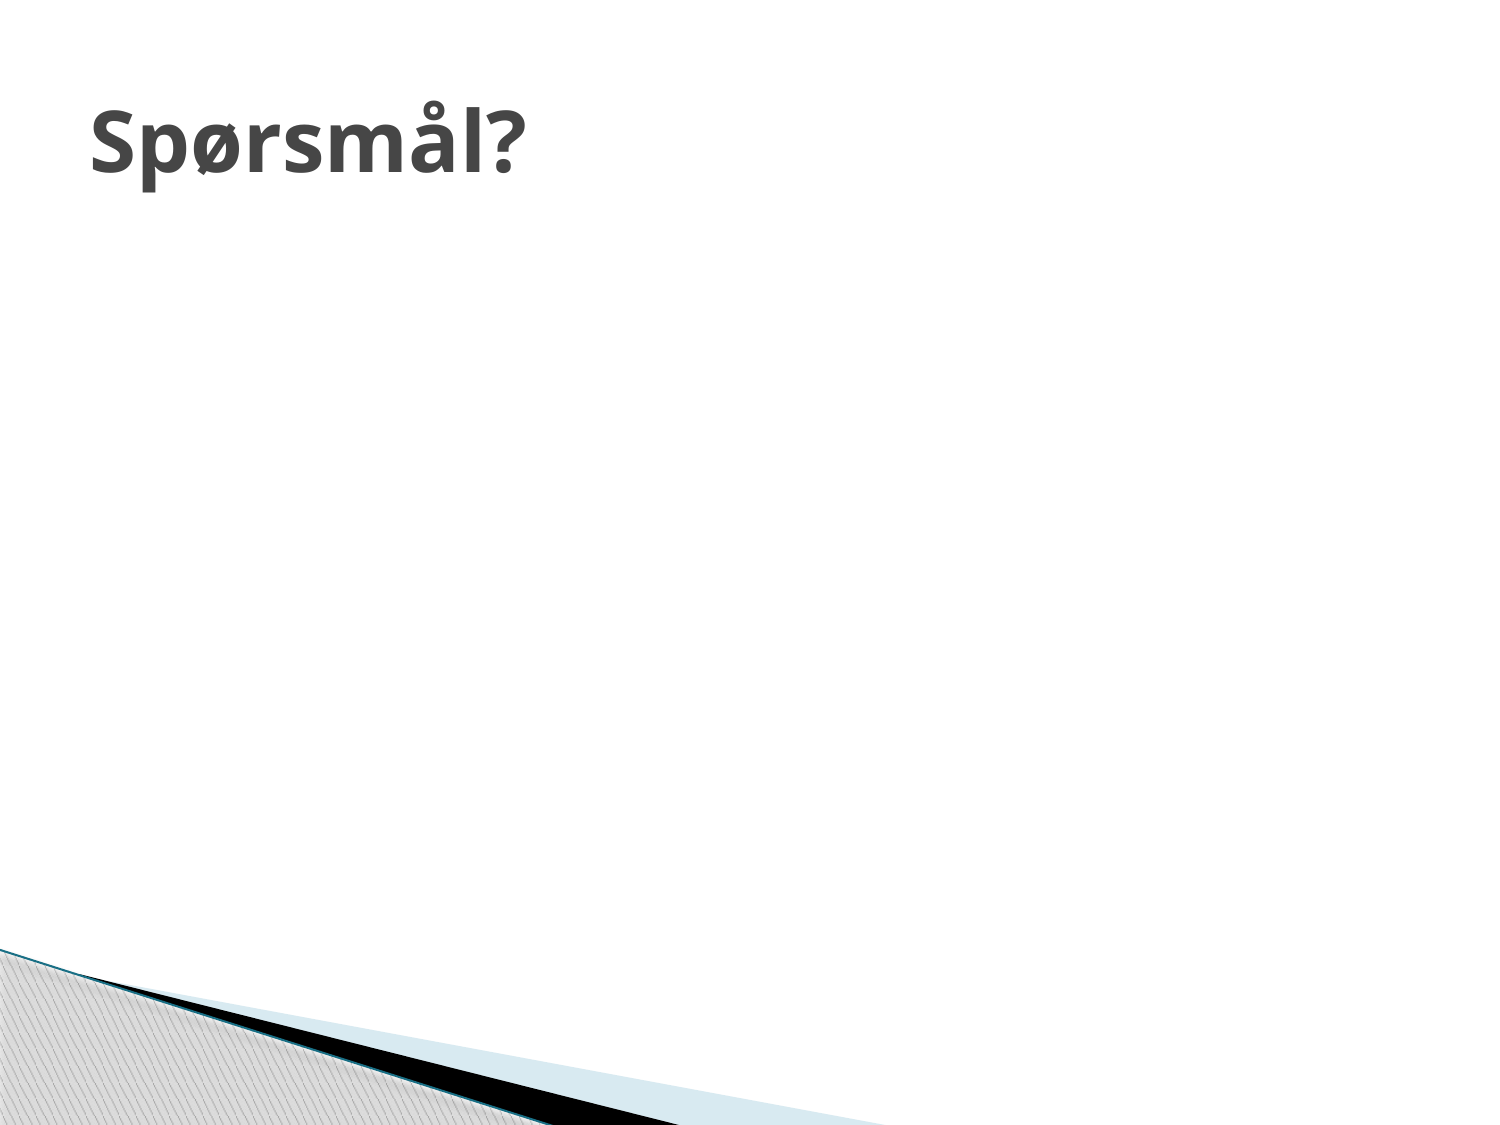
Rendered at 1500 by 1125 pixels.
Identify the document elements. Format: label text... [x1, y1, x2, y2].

title Spørsmål? [75, 45, 1425, 233]
